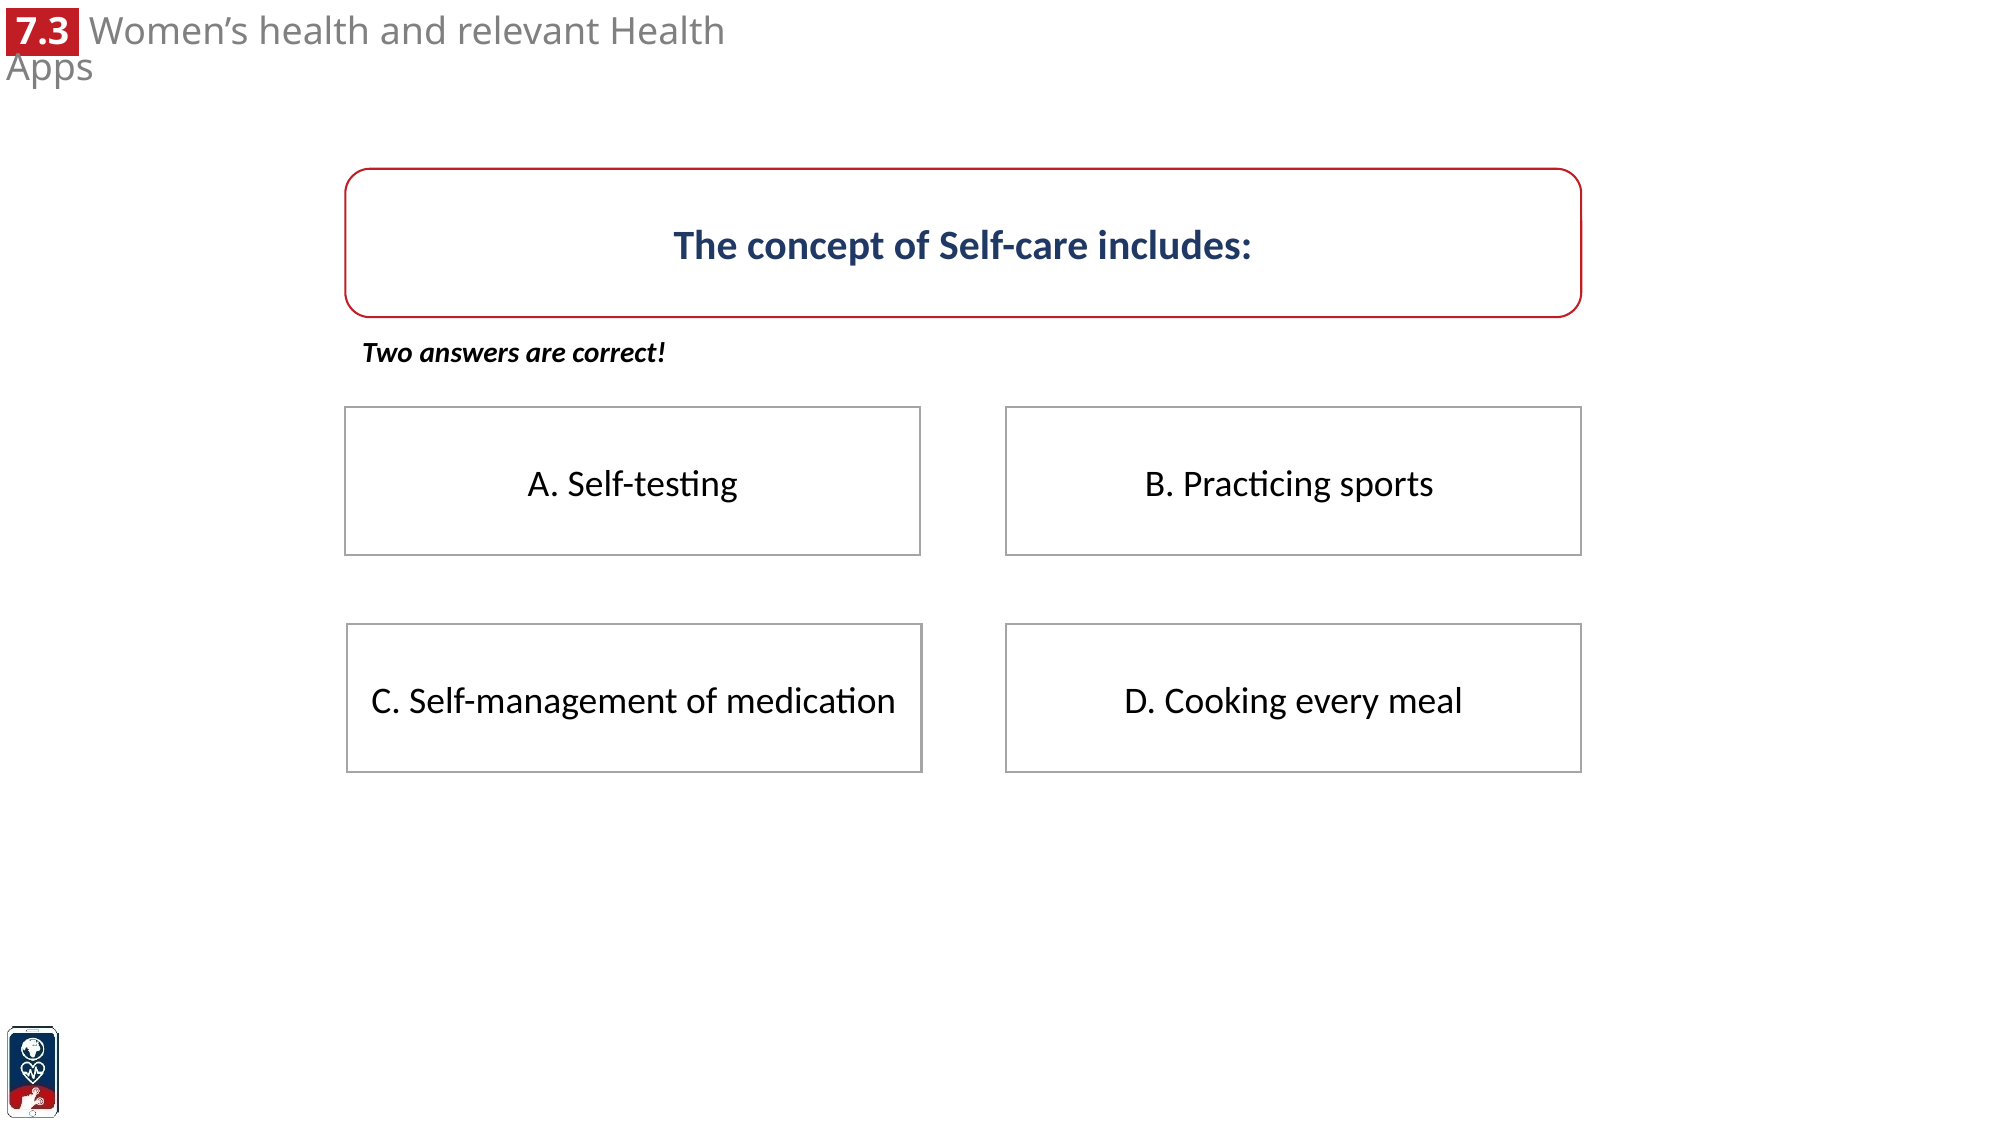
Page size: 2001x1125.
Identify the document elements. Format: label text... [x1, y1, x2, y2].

text_box A. Self-testing [344, 406, 921, 556]
text_box C. Self-management of medication [346, 623, 923, 773]
text_box D. Cooking every meal [1005, 623, 1582, 773]
picture [7, 1026, 59, 1118]
text_box The concept of Self-care includes: [344, 167, 1583, 319]
text_box B. Practicing sports [1005, 406, 1582, 556]
text_box Two answers are correct! [347, 325, 682, 376]
